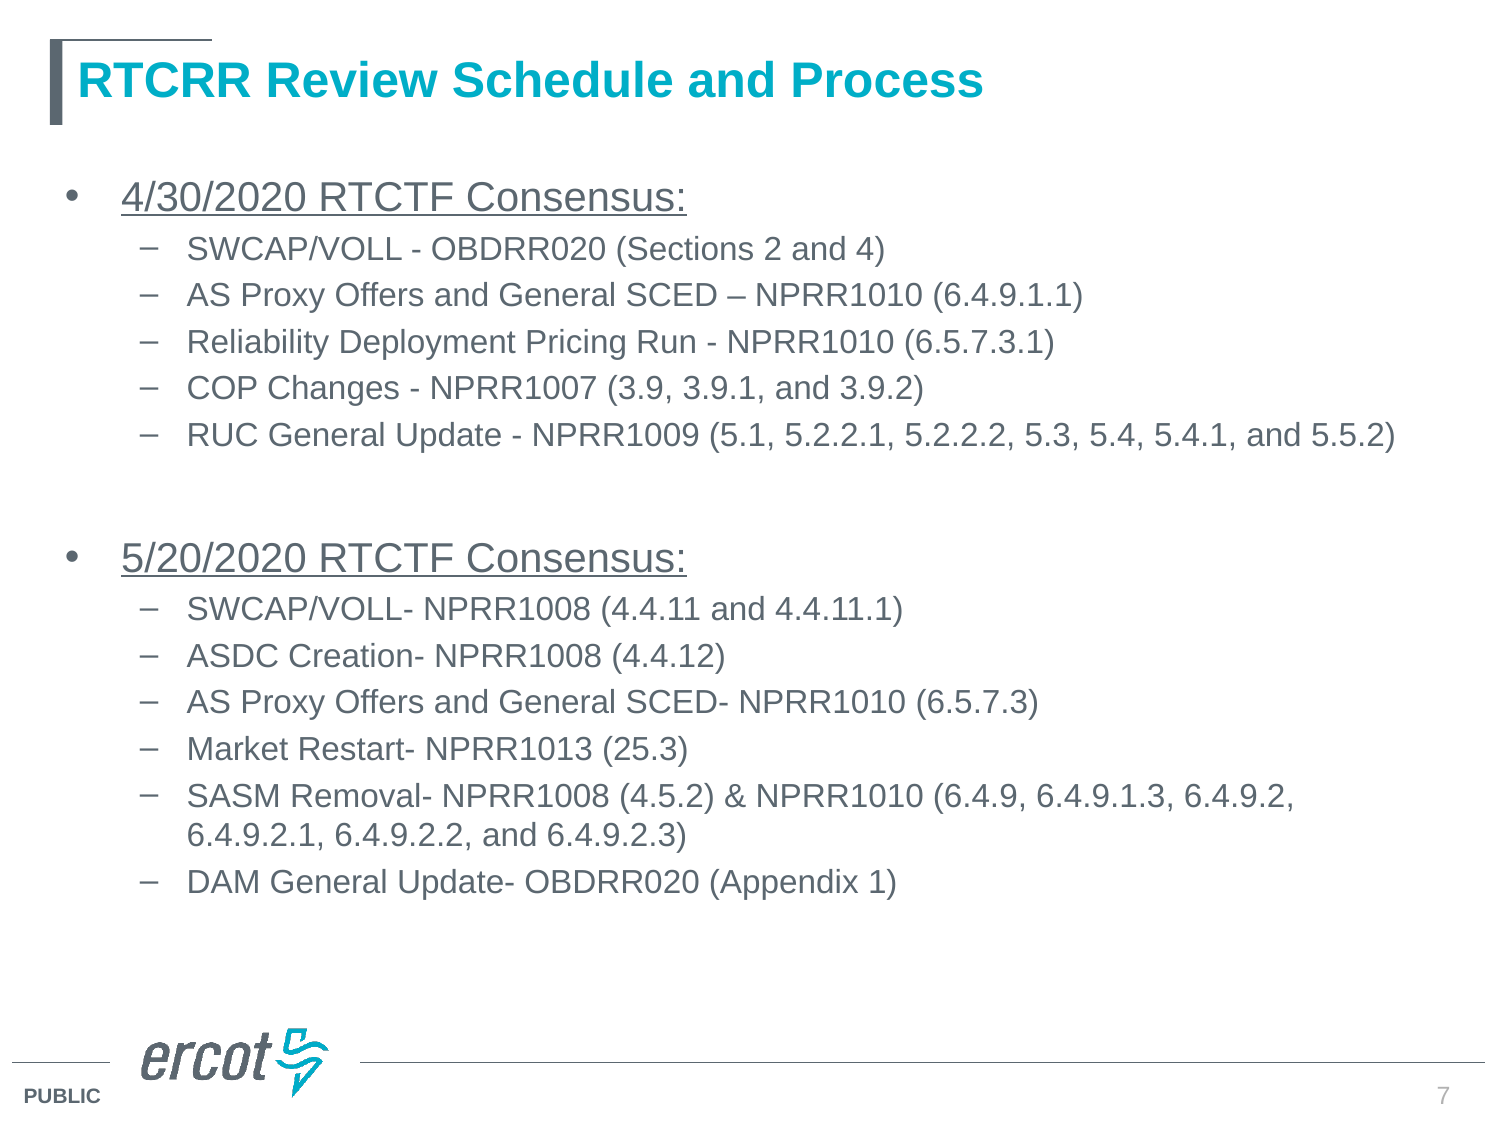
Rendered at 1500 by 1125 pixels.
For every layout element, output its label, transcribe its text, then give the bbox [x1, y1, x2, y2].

picture [137, 1024, 332, 1100]
slide_number 7 [1400, 1076, 1488, 1113]
list 4/30/2020 RTCTF Consensus: SWCAP/VOLL - OBDRR020 (Sections 2 and 4) AS Proxy Offers and General SCED – NPRR1010 (6.4.9.1.1) Reliability Deployment Pricing Run - NPRR1010 (6.5.7.3.1) COP Changes - NPRR1007 (3.9, 3.9.1, and 3.9.2) RUC General Update - NPRR1009 (5.1, 5.2.2.1, 5.2.2.2, 5.3, 5.4, 5.4.1, and 5.5.2) 5/20/2020 RTCTF Consensus: SWCAP/VOLL- NPRR1008 (4.4.11 and 4.4.11.1) ASDC Creation- NPRR1008 (4.4.12) AS Proxy Offers and General SCED- NPRR1010 (6.5.7.3) Market Restart- NPRR1013 (25.3) SASM Removal- NPRR1008 (4.5.2) & NPRR1010 (6.4.9, 6.4.9.1.3, 6.4.9.2, 6.4.9.2.1, 6.4.9.2.2, and 6.4.9.2.3) DAM General Update- OBDRR020 (Appendix 1) [50, 162, 1450, 992]
title RTCRR Review Schedule and Process [62, 39, 1450, 125]
